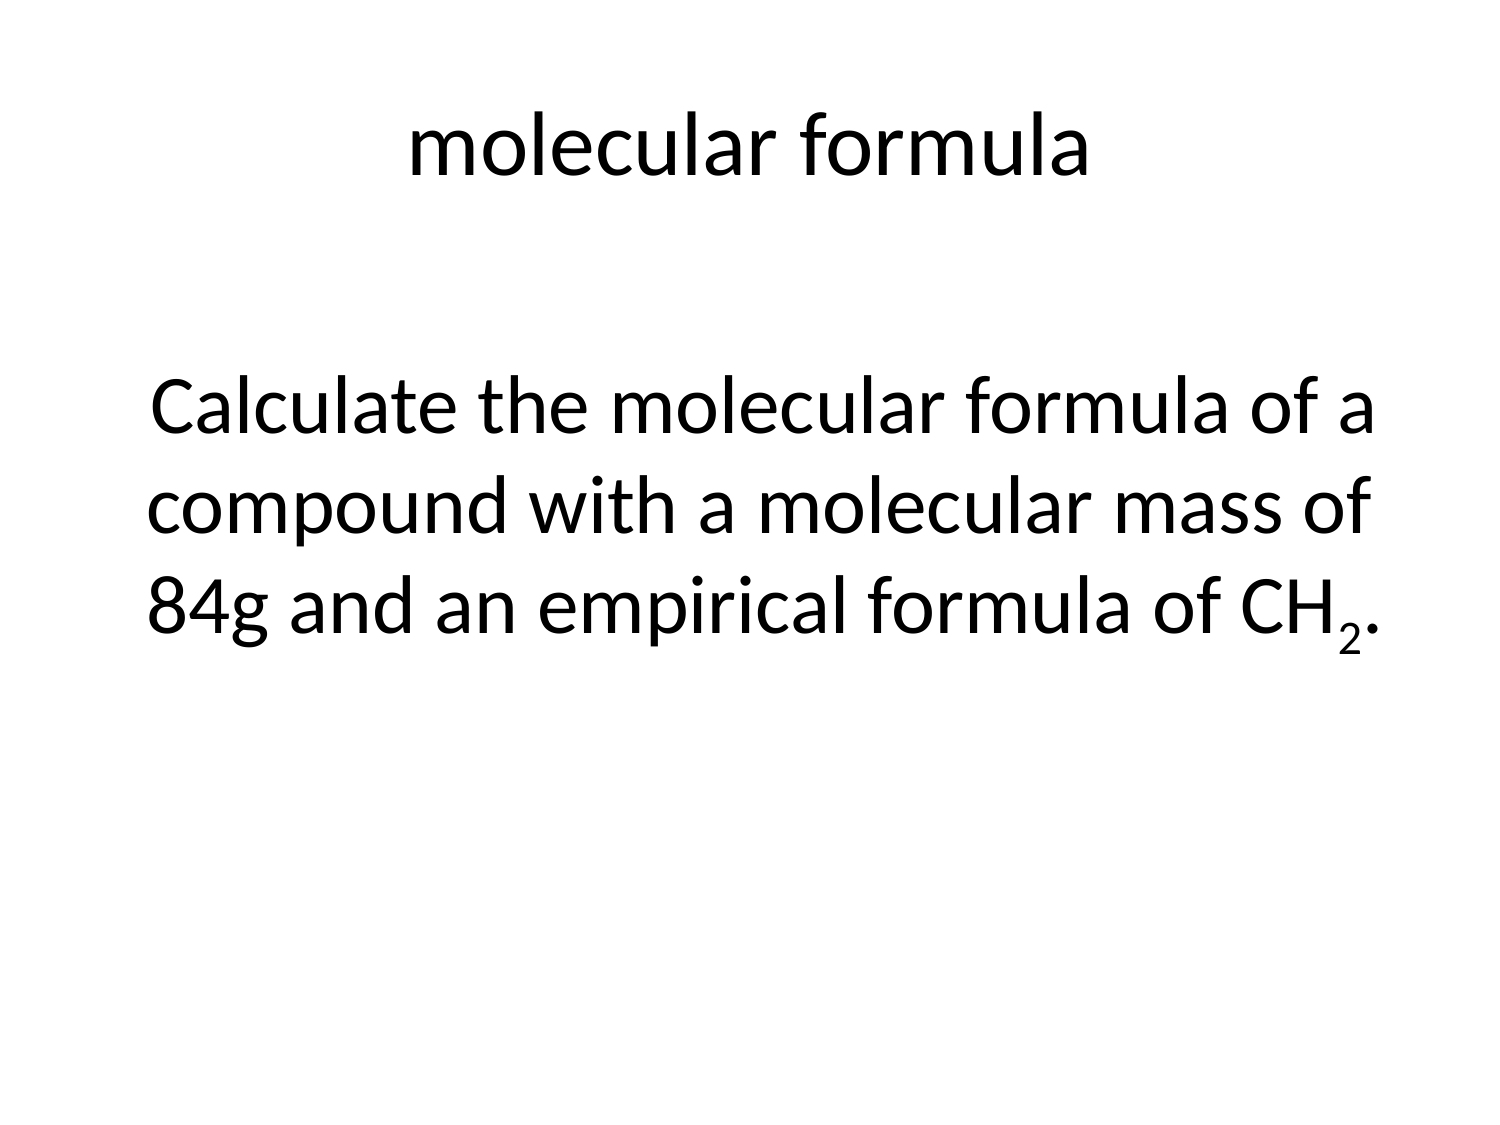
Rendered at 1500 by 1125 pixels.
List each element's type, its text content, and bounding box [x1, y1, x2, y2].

list Calculate the molecular formula of a compound with a molecular mass of 84g and an empirical formula of CH2. [75, 343, 1425, 1005]
title molecular formula [75, 45, 1425, 233]
